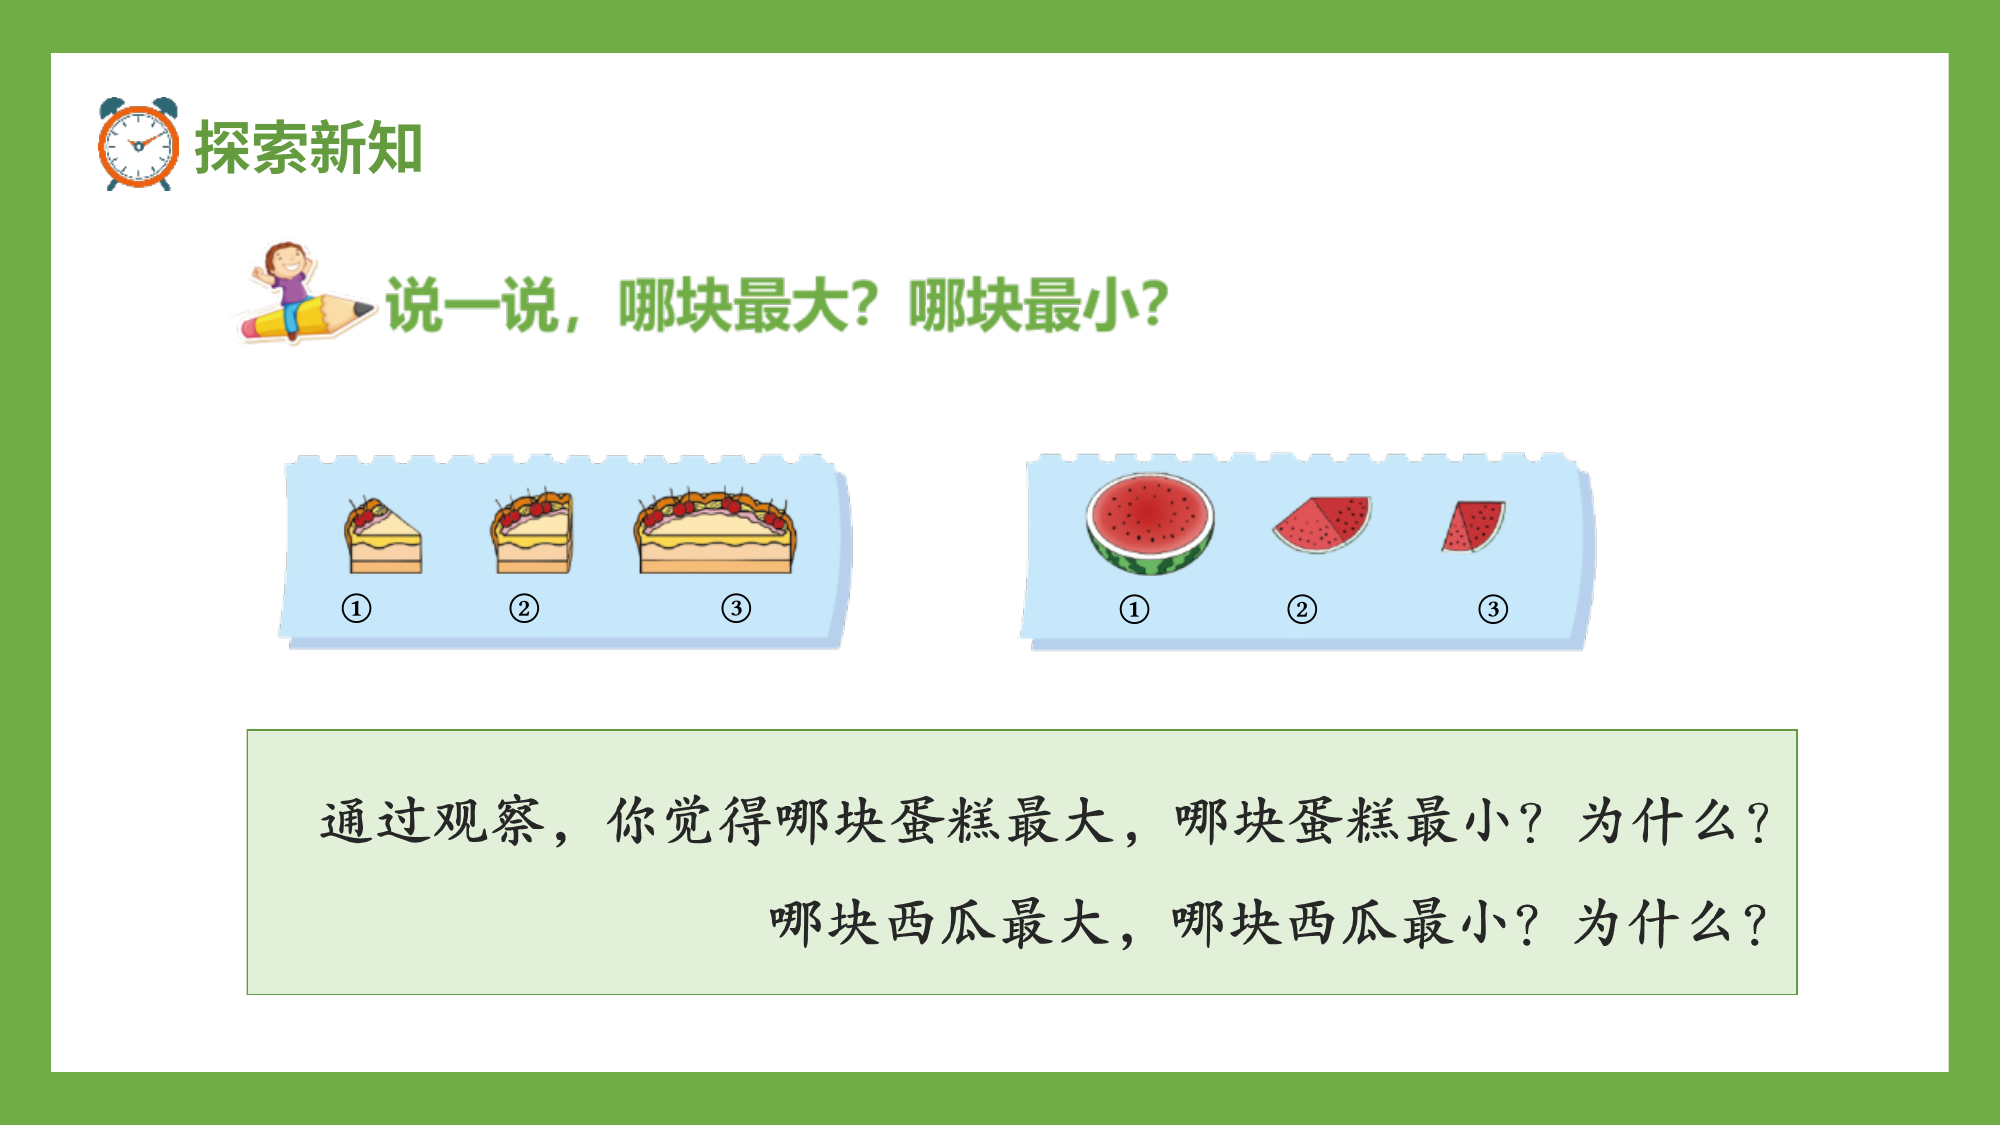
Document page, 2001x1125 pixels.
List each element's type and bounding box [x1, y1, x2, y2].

text_box [1016, 445, 1600, 659]
text_box [97, 97, 554, 191]
picture [246, 729, 1853, 995]
text_box [271, 445, 859, 662]
picture [208, 226, 1509, 382]
